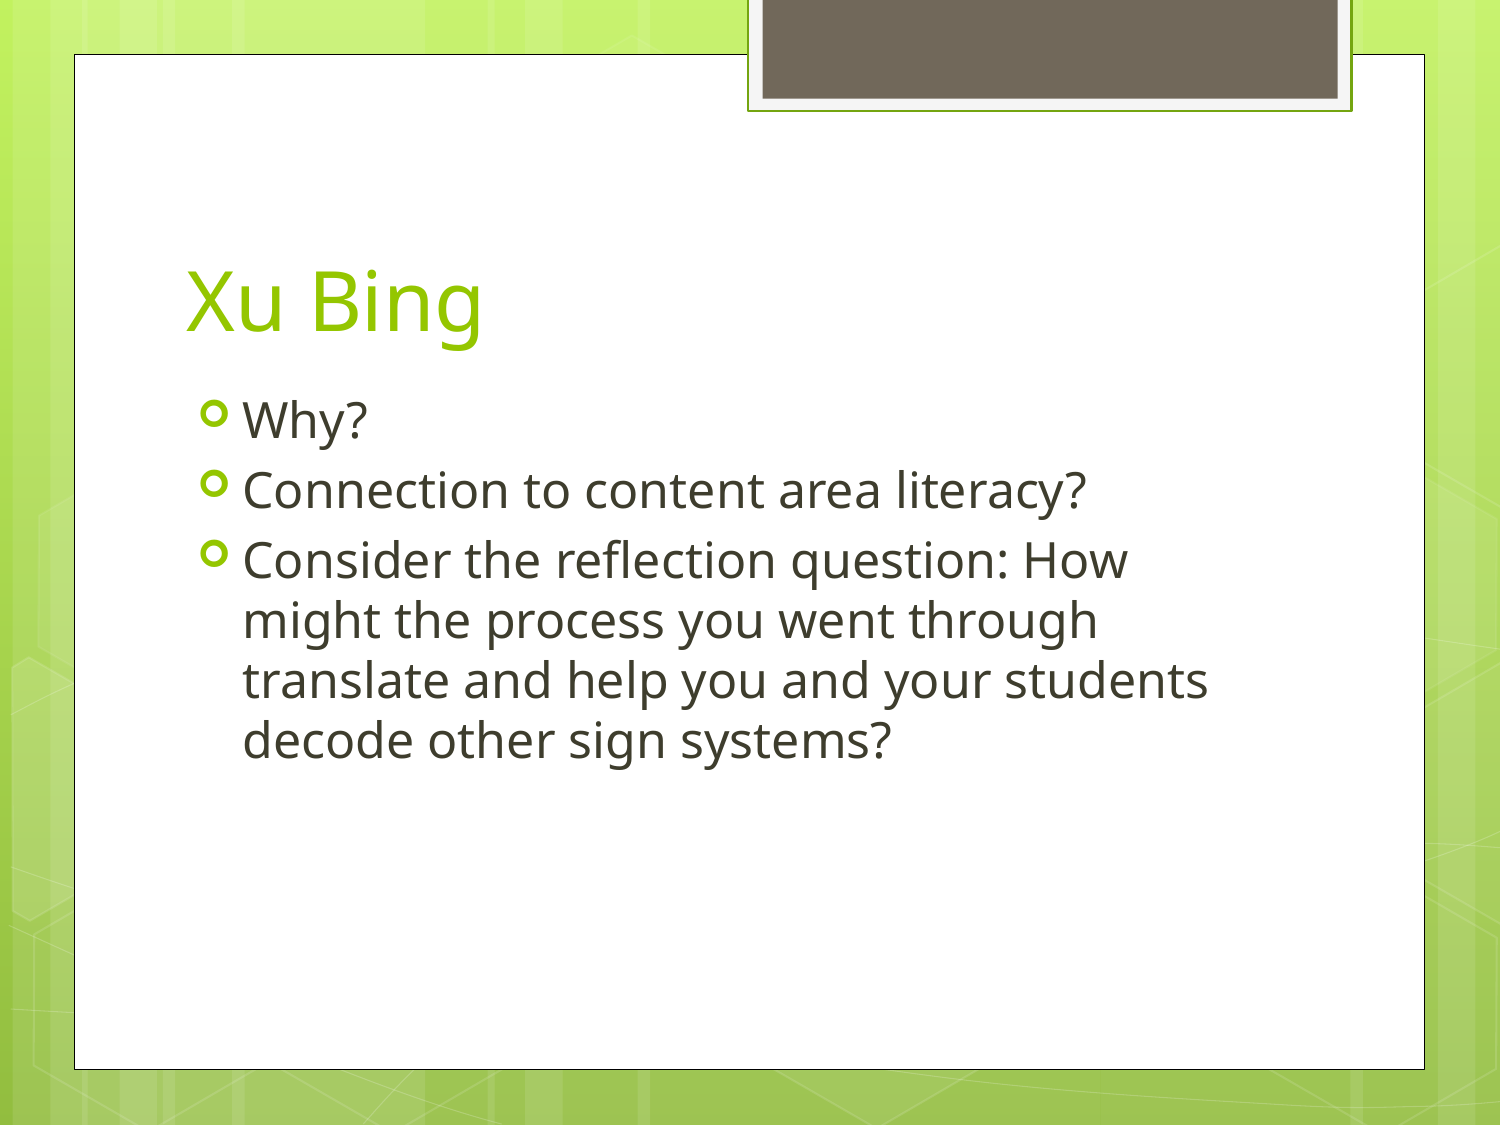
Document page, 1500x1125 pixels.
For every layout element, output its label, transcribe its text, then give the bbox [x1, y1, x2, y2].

title Xu Bing [171, 168, 1324, 357]
list Why? Connection to content area literacy? Consider the reflection question: How might the process you went through translate and help you and your students decode other sign systems? [171, 381, 1283, 957]
